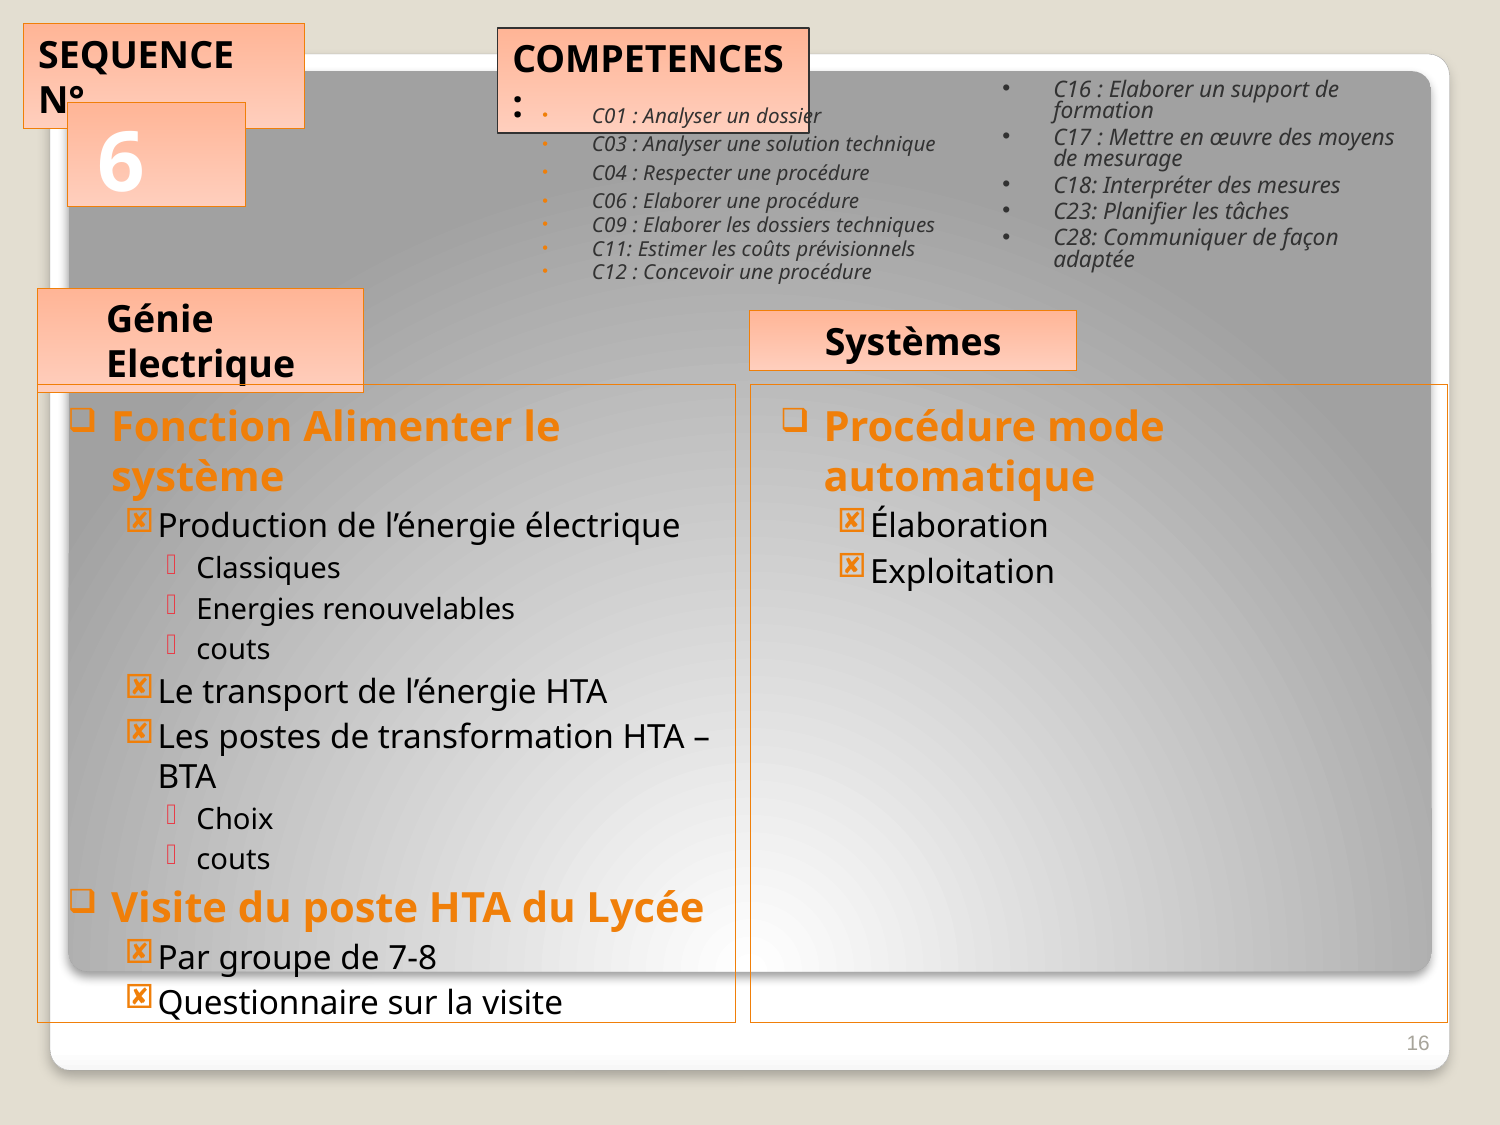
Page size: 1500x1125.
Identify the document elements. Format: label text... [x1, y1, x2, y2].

list 6 [67, 102, 246, 207]
text_box C16 : Elaborer un support de formation C17 : Mettre en œuvre des moyens de mesurage C18: Interpréter des mesures C23: Planifier les tâches C28: Communiquer de façon adaptée [987, 72, 1433, 281]
list C01 : Analyser un dossier C03 : Analyser une solution technique C04 : Respecter une procédure C06 : Elaborer une procédure C09 : Elaborer les dossiers techniques C11: Estimer les coûts prévisionnels C12 : Concevoir une procédure [512, 87, 988, 296]
list Procédure mode automatique Élaboration Exploitation [750, 384, 1448, 1023]
list Fonction Alimenter le système Production de l’énergie électrique Classiques Energies renouvelables couts Le transport de l’énergie HTA Les postes de transformation HTA – BTA Choix couts Visite du poste HTA du Lycée Par groupe de 7-8 Questionnaire sur la visite [37, 384, 736, 1023]
slide_number 16 [1369, 1002, 1445, 1063]
